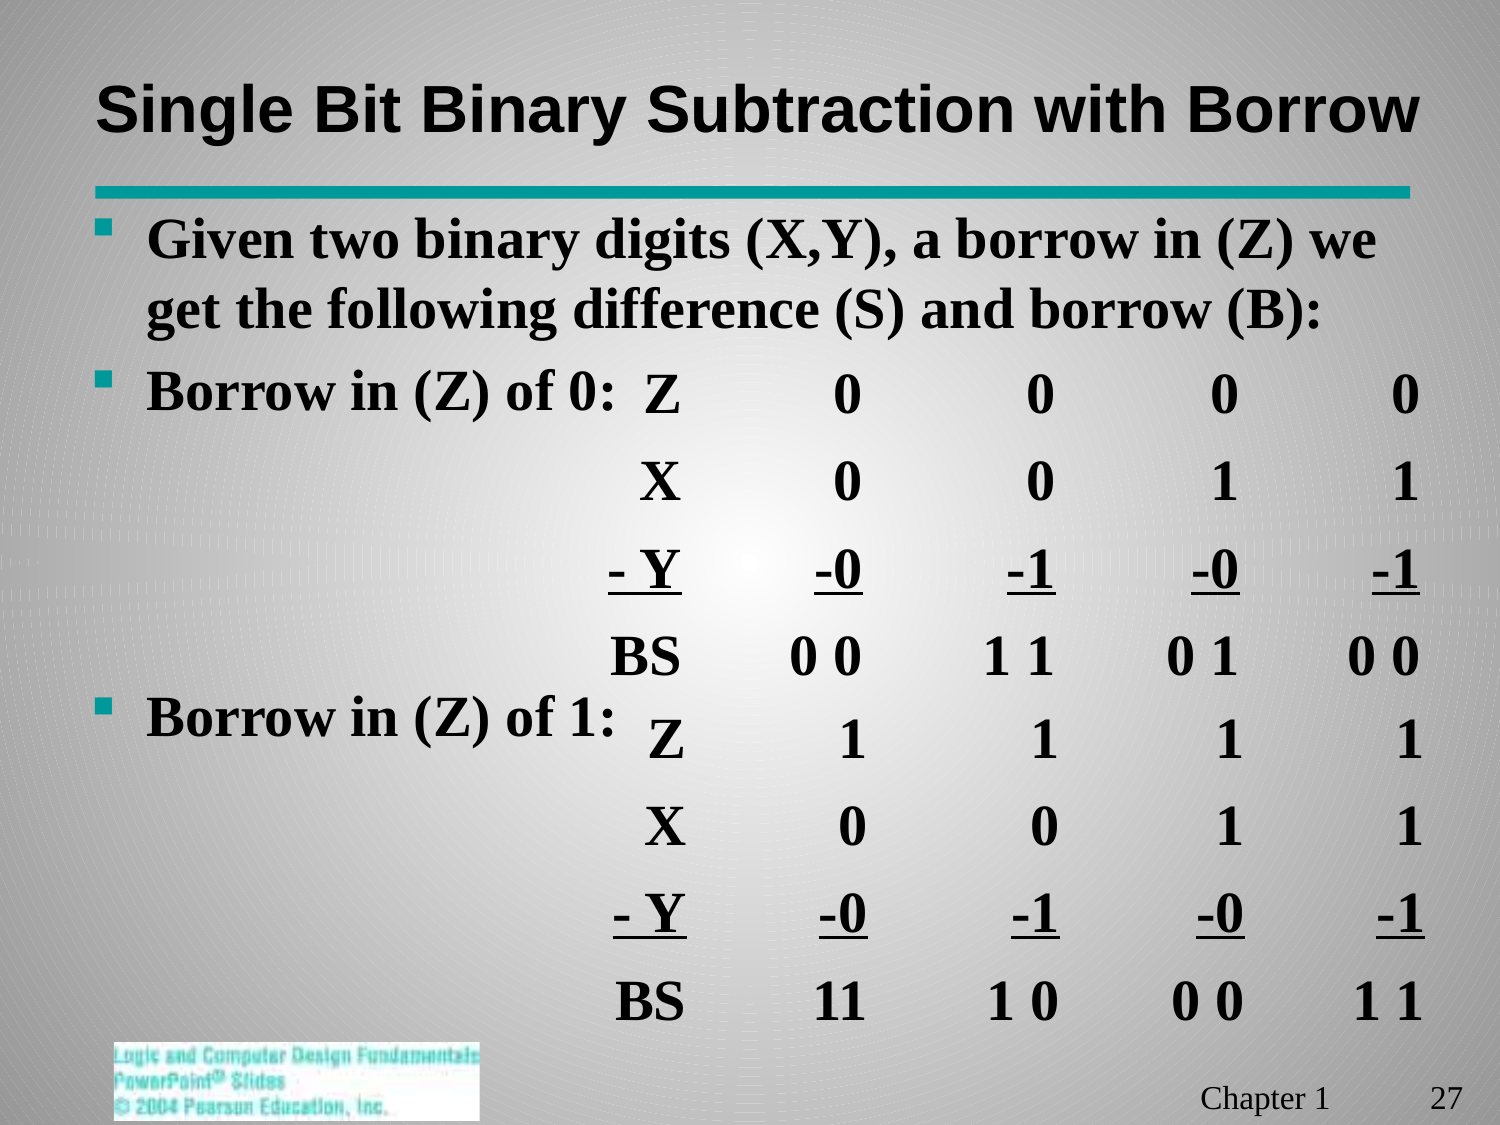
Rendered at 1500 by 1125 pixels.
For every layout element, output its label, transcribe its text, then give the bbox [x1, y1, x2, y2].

picture [113, 1042, 480, 1121]
title Single Bit Binary Subtraction with Borrow [79, 37, 1458, 176]
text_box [535, 347, 1436, 698]
list Given two binary digits (X,Y), a borrow in (Z) we get the following difference (S) and borrow (B): Borrow in (Z) of 0: Borrow in (Z) of 1: [74, 192, 1456, 968]
slide_number Chapter 1 27 [1185, 1068, 1500, 1125]
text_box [540, 697, 1440, 1043]
